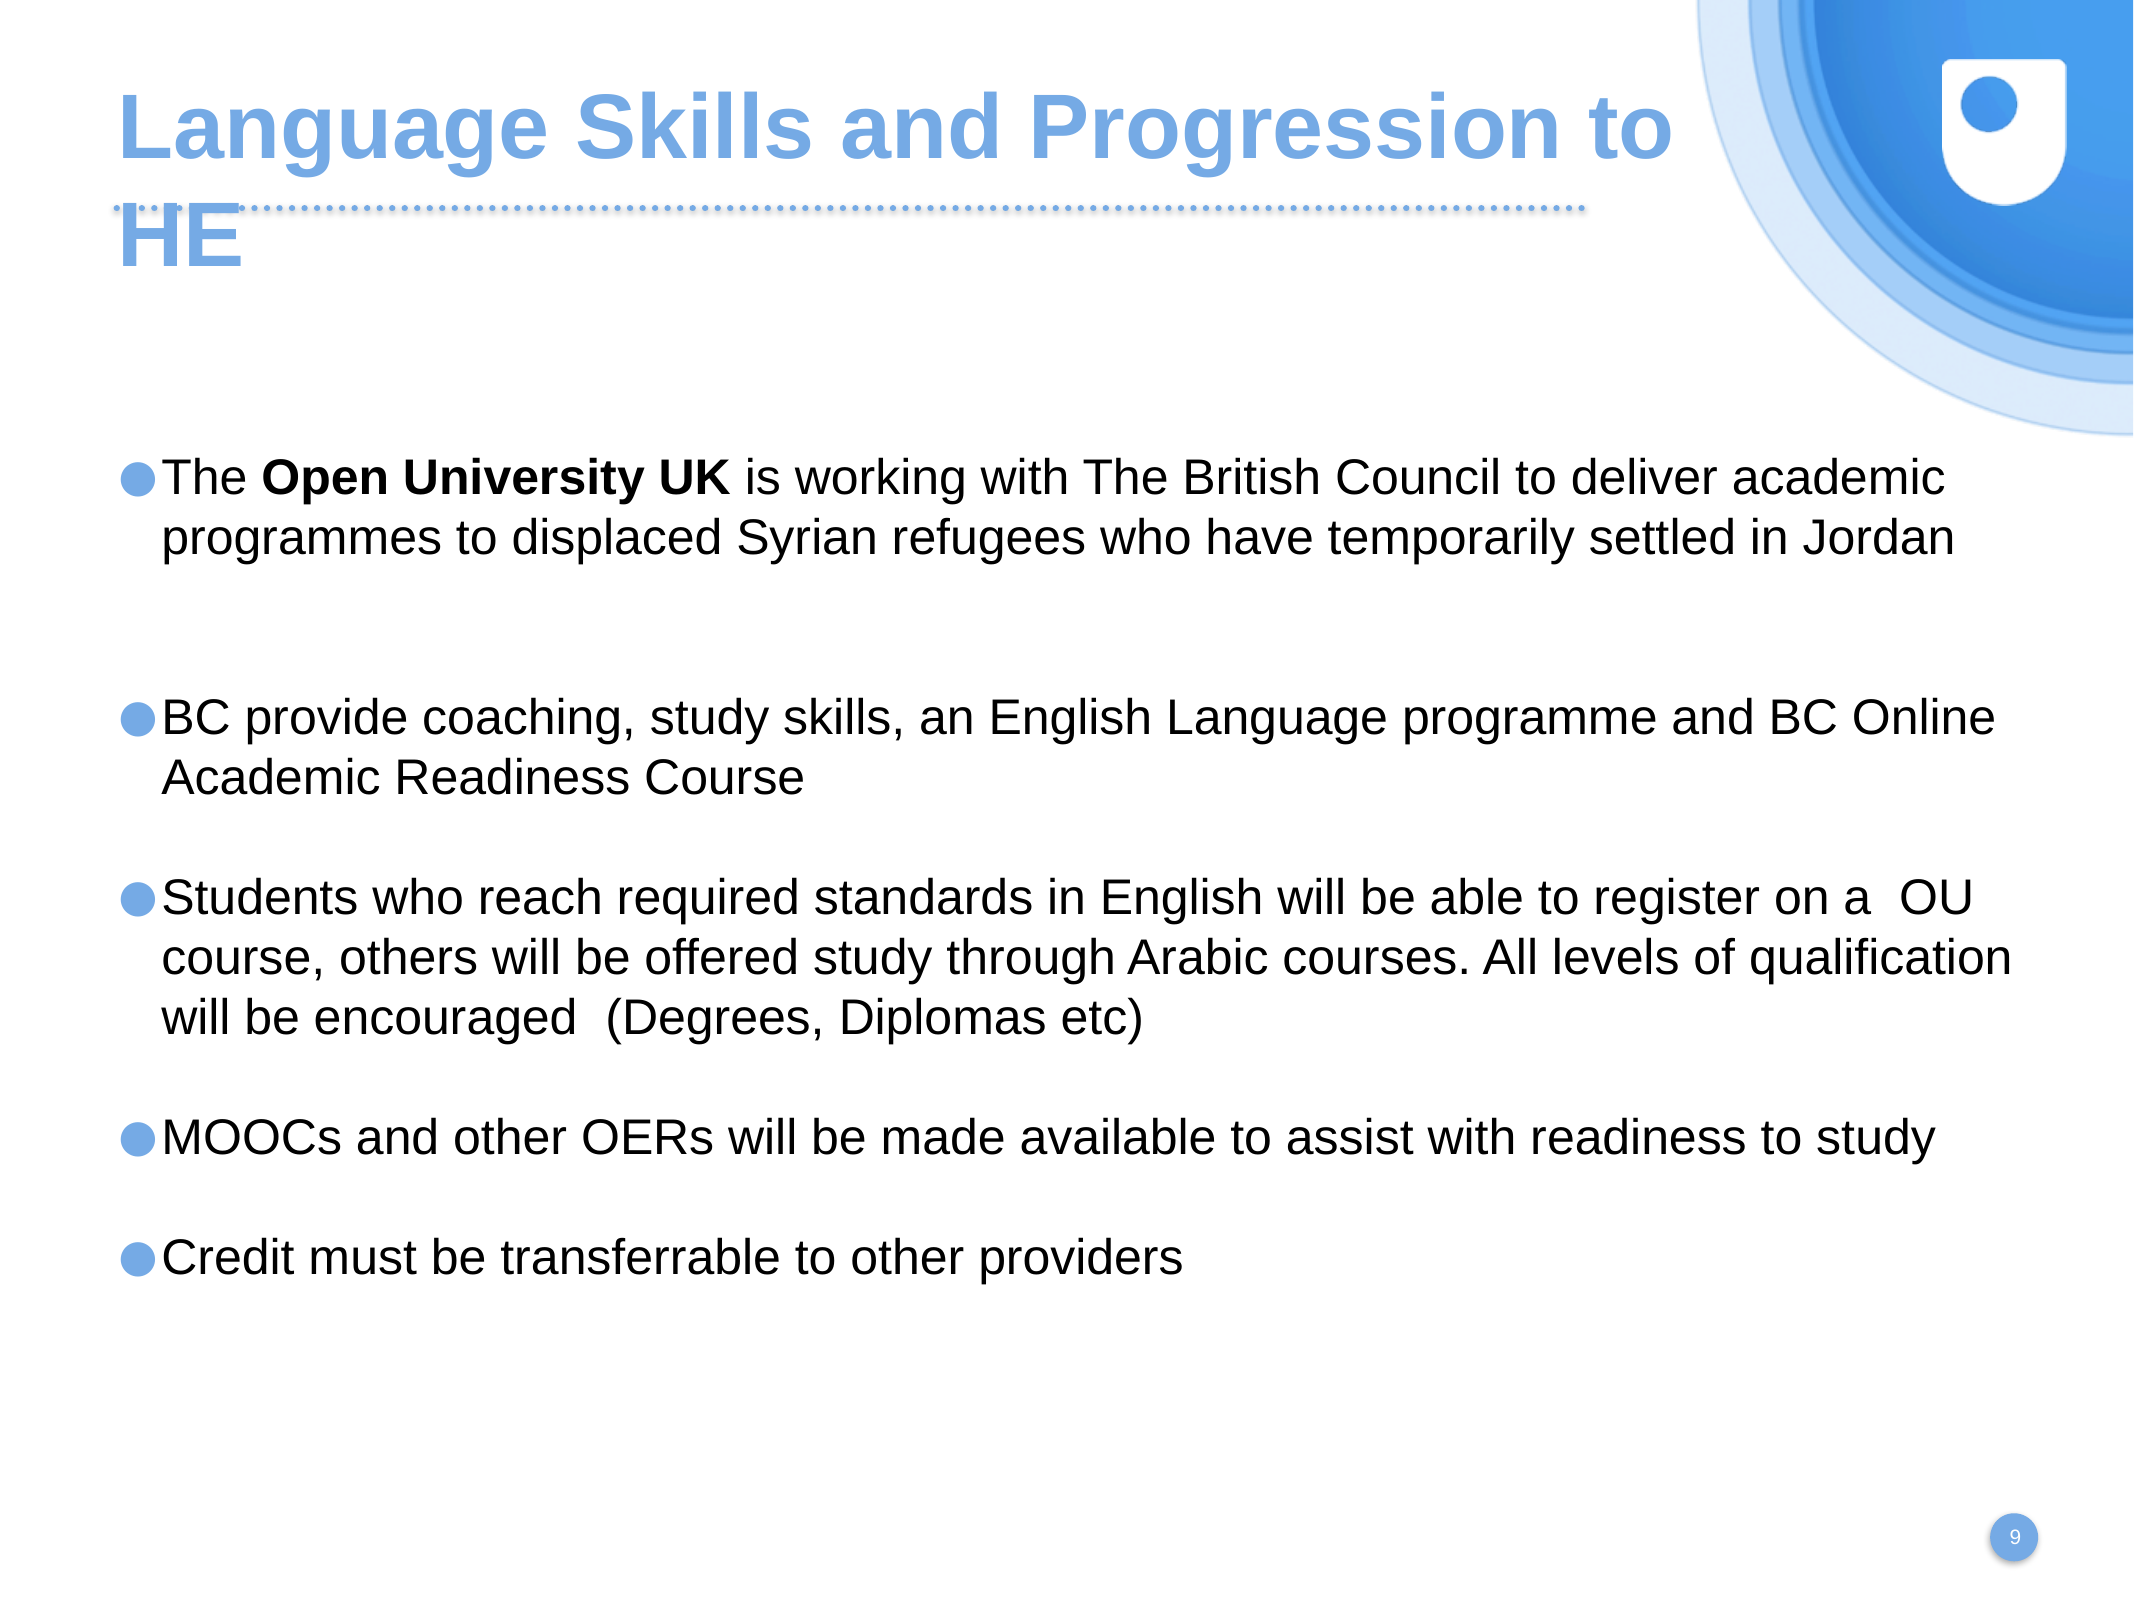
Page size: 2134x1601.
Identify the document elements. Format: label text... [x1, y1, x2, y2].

picture [1643, 0, 2134, 488]
slide_number 9 [1974, 1493, 2057, 1579]
title Language Skills and Progression to HE [117, 68, 1678, 204]
list The Open University UK is working with The British Council to deliver academic programmes to displaced Syrian refugees who have temporarily settled in Jordan BC provide coaching, study skills, an English Language programme and BC Online Academic Readiness Course Students who reach required standards in English will be able to register on a OU course, others will be offered study through Arabic courses. All levels of qualification will be encouraged (Degrees, Diplomas etc) MOOCs and other OERs will be made available to assist with readiness to study Credit must be transferrable to other providers [118, 324, 2018, 1468]
